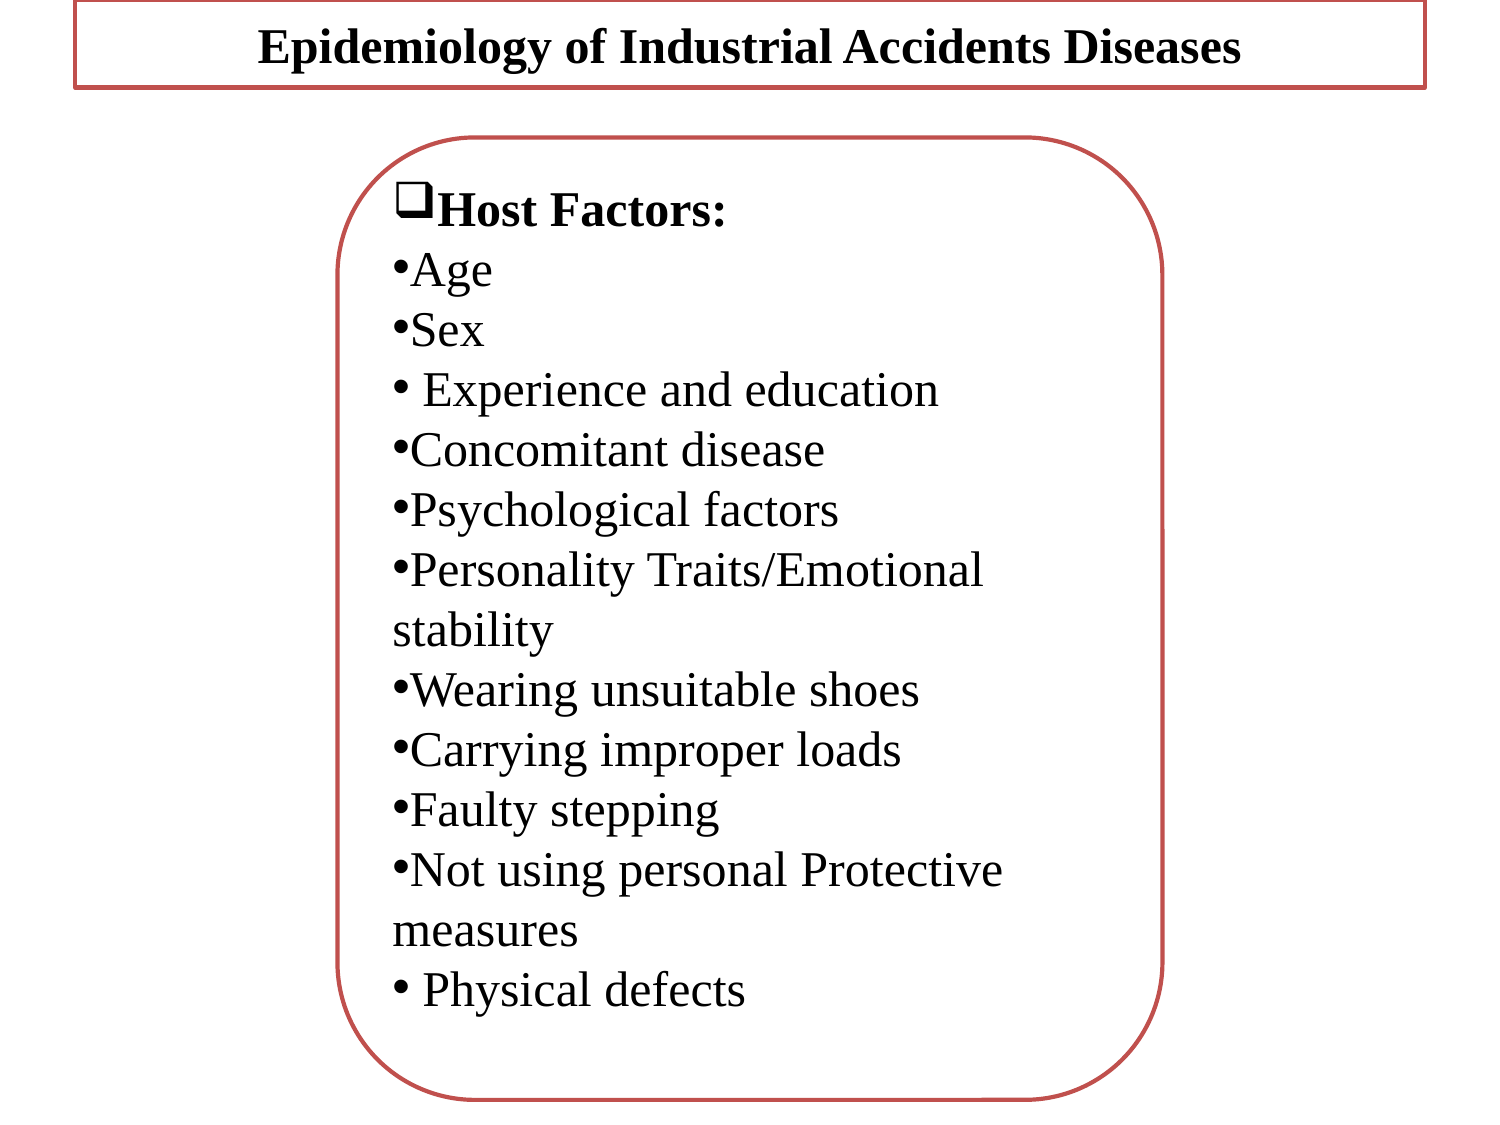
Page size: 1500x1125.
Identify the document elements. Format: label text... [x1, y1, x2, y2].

title Epidemiology of Industrial Accidents Diseases [73, 0, 1427, 90]
text_box Host Factors: Age Sex Experience and education Concomitant disease Psychological factors Personality Traits/Emotional stability Wearing unsuitable shoes Carrying improper loads Faulty stepping Not using personal Protective measures Physical defects [335, 135, 1165, 1102]
